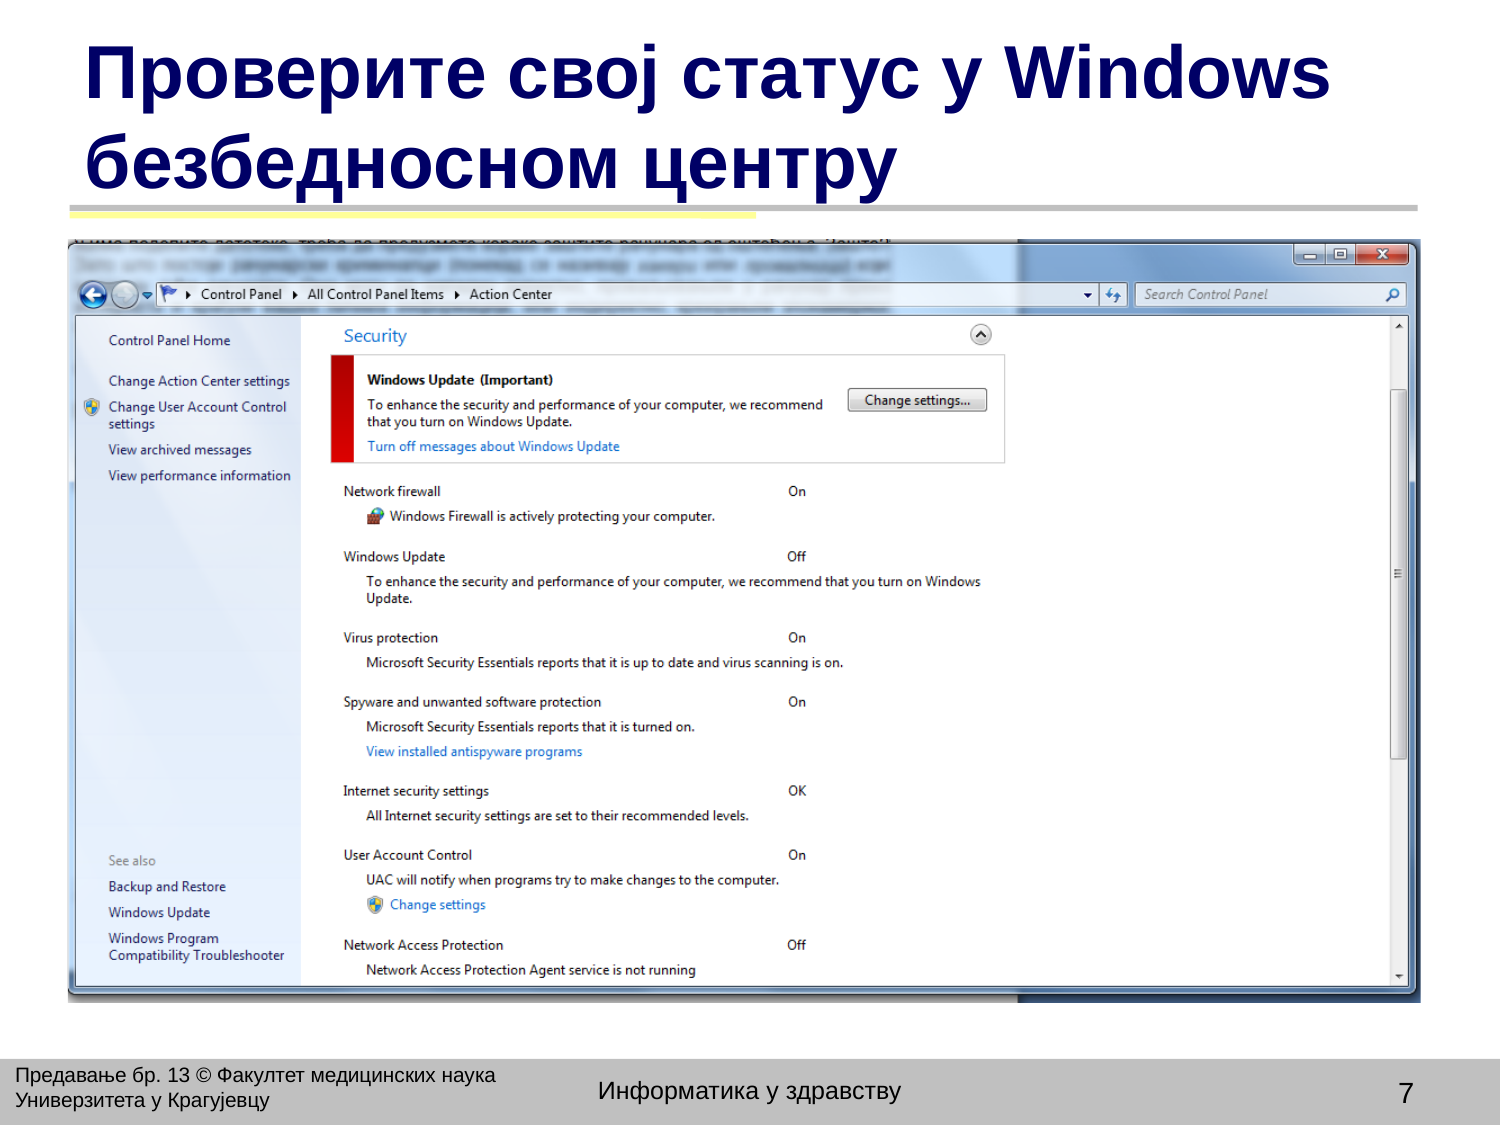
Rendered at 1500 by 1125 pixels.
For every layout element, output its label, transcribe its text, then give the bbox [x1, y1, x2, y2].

title Проверите свој статус у Windows безбедносном центру [69, 19, 1426, 208]
slide_number 7 [1079, 1066, 1430, 1125]
slide_number Предавање бр. 13 © Факултет медицинских наука Универзитета у Крагујевцу [0, 1053, 617, 1108]
footer Информатика у здравству [512, 1066, 988, 1125]
picture [67, 238, 1422, 1003]
